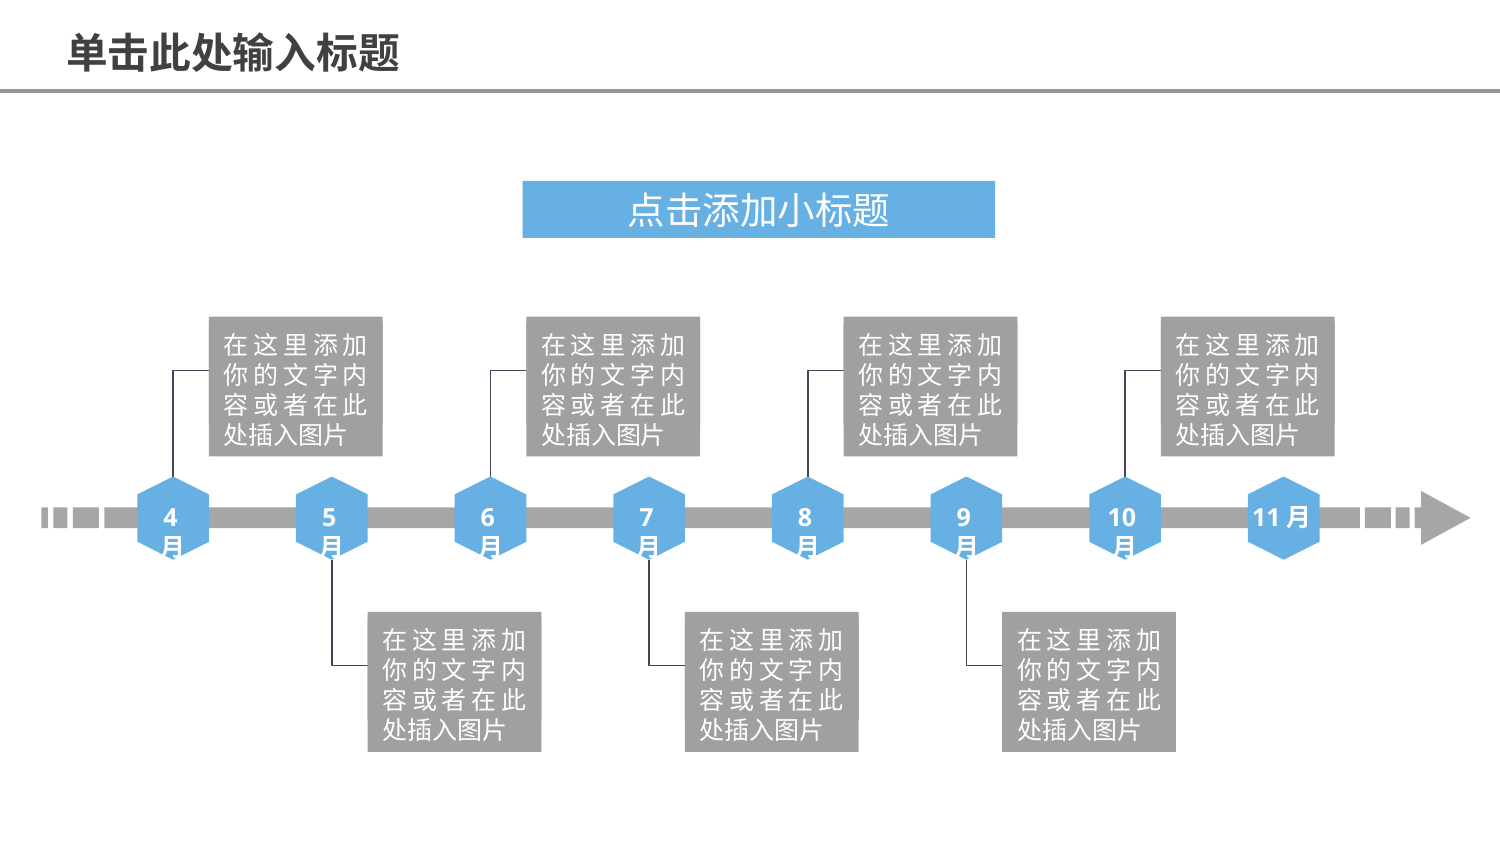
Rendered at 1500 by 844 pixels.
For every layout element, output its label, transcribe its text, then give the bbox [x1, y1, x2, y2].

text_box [1160, 316, 1335, 459]
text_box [1007, 490, 1075, 546]
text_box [295, 476, 368, 560]
text_box 点击添加小标题 [520, 179, 997, 240]
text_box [772, 405, 838, 442]
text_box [526, 316, 701, 459]
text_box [136, 476, 210, 560]
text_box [137, 405, 203, 442]
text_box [1080, 476, 1170, 560]
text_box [454, 405, 520, 442]
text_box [296, 594, 403, 631]
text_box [1174, 490, 1231, 546]
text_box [531, 490, 607, 546]
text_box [1331, 490, 1471, 546]
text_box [214, 490, 290, 546]
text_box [930, 476, 1003, 560]
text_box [690, 490, 766, 546]
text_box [372, 490, 449, 546]
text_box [843, 316, 1018, 459]
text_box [1001, 611, 1177, 754]
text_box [41, 490, 131, 546]
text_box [771, 476, 844, 560]
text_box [684, 611, 859, 754]
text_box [847, 490, 925, 546]
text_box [367, 611, 542, 754]
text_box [208, 316, 384, 459]
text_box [612, 476, 686, 560]
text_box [1236, 476, 1327, 560]
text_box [1089, 405, 1155, 442]
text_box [613, 594, 721, 631]
text_box 单击此处输入标题 [51, 9, 443, 85]
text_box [931, 594, 1038, 631]
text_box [454, 476, 527, 560]
